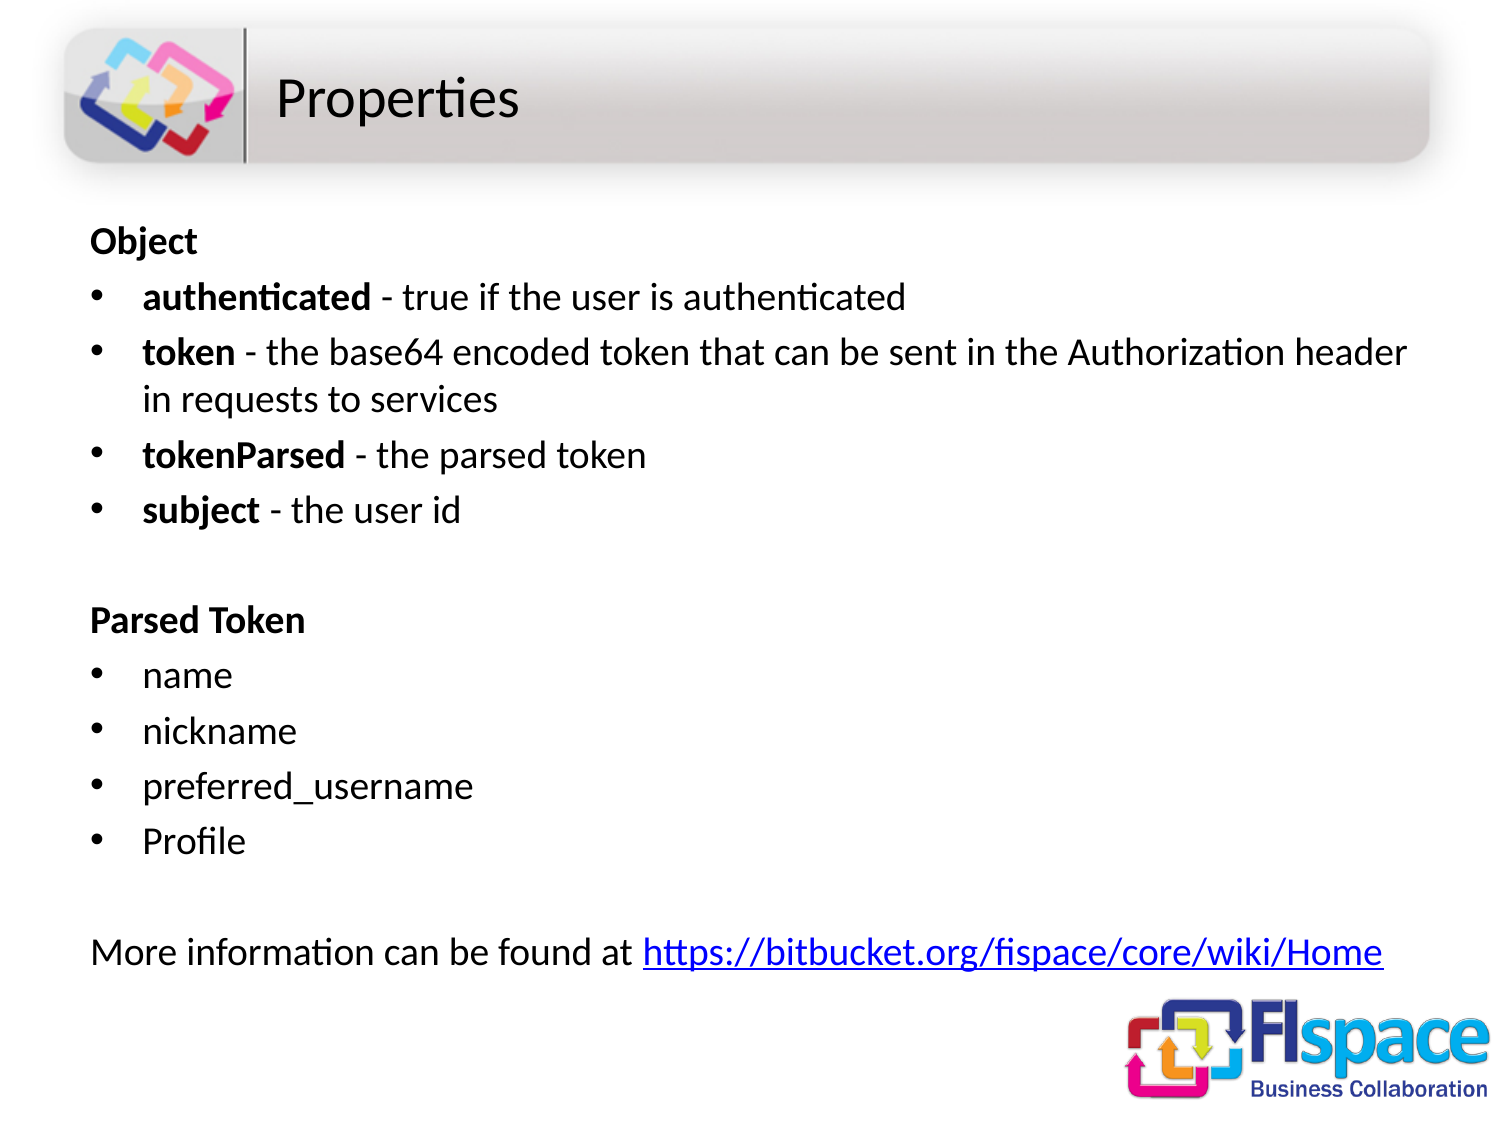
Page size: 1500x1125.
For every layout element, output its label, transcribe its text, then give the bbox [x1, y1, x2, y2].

picture [1118, 993, 1496, 1101]
title Properties [261, 39, 1401, 149]
picture [0, 0, 1500, 253]
list Object authenticated - true if the user is authenticated token - the base64 encoded token that can be sent in the Authorization header in requests to services tokenParsed - the parsed token subject - the user id Parsed Token name nickname preferred_username Profile More information can be found at https://bitbucket.org/fispace/core/wiki/Home [75, 208, 1425, 988]
